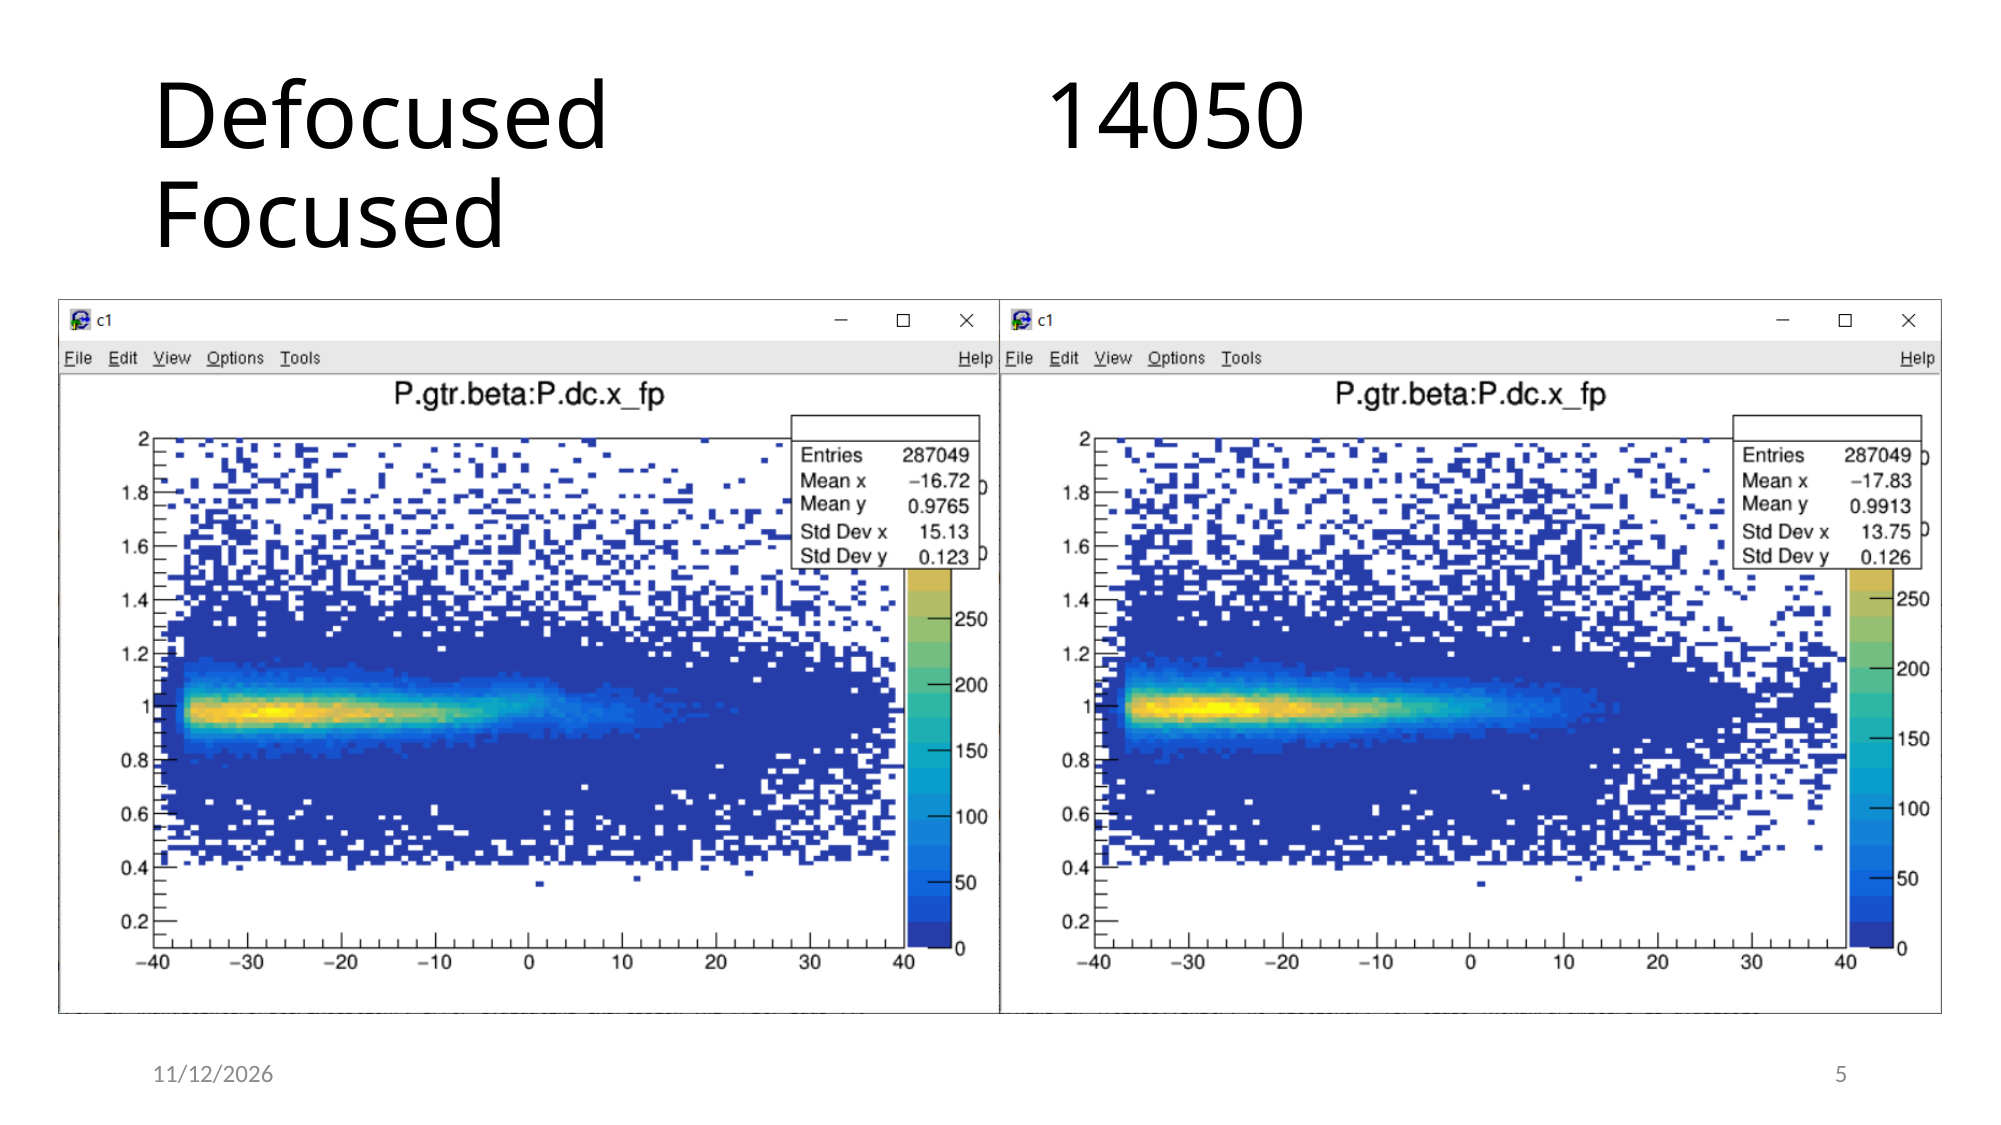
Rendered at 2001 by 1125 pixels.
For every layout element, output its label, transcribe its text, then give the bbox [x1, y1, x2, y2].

picture [999, 299, 1942, 1014]
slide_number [137, 1042, 588, 1103]
title Defocused 14050 Focused [137, 59, 1863, 278]
slide_number 5 [1412, 1042, 1863, 1103]
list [58, 299, 999, 1014]
